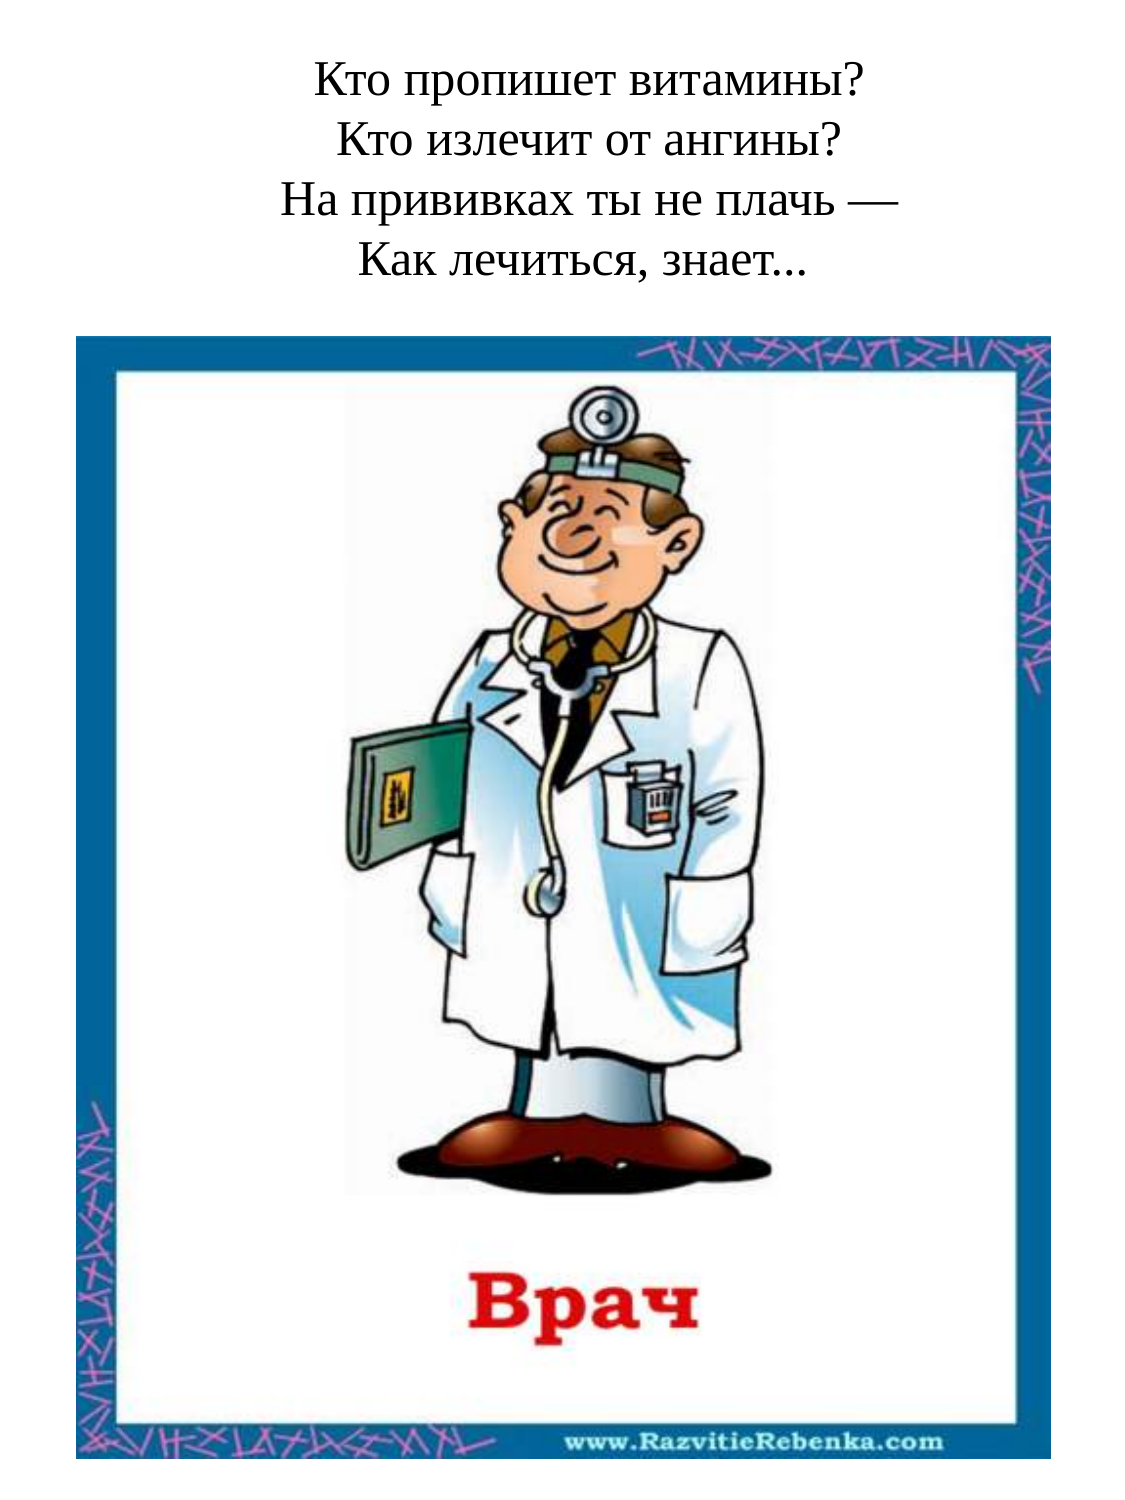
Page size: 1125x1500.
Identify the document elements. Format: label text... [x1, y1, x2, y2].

picture [75, 336, 1051, 1459]
title Кто пропишет витамины? Кто излечит от ангины? На прививках ты не плачь — Как лечиться, знает... [84, 29, 1094, 302]
picture [75, 1401, 80, 1412]
